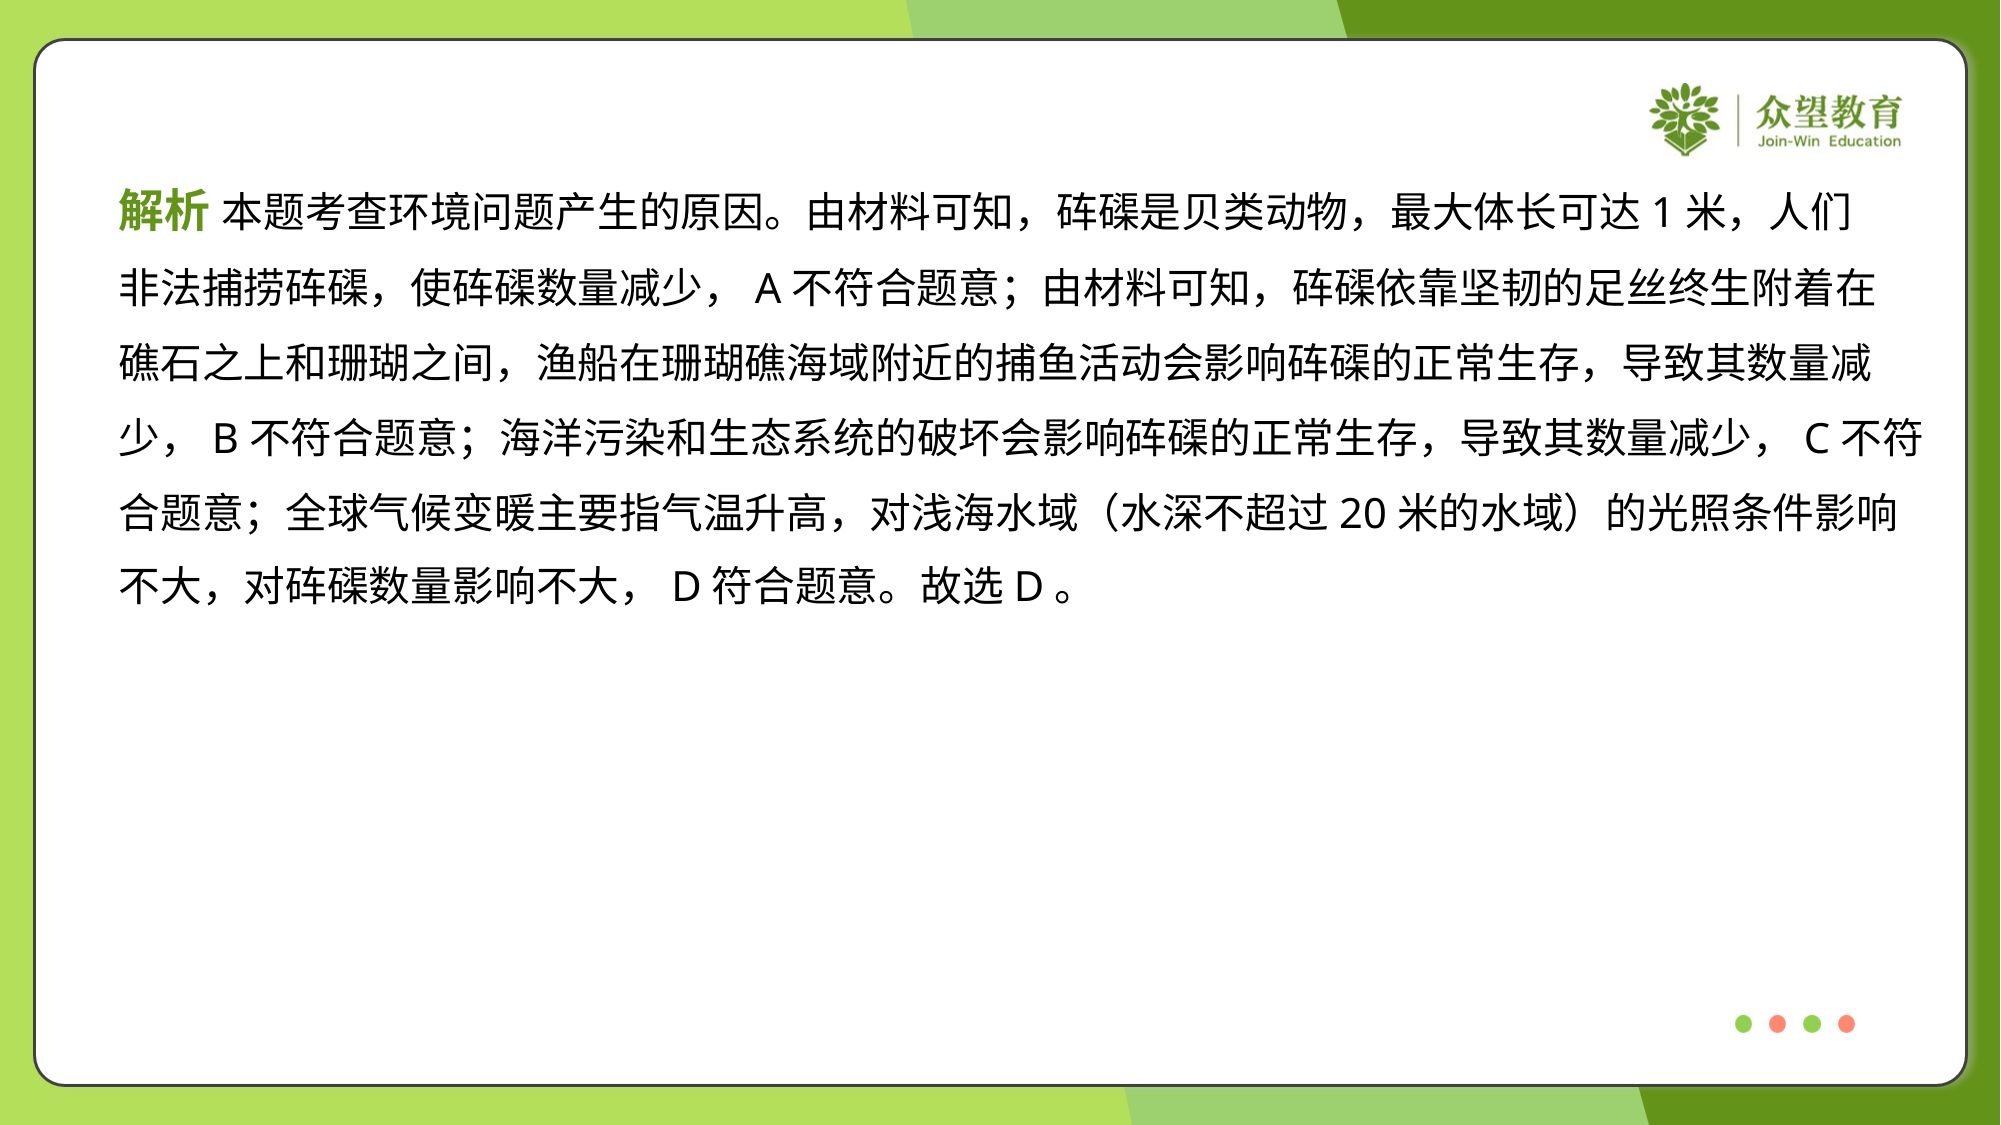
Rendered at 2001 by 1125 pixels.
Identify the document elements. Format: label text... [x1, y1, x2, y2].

text_box 解析 本题考查环境问题产生的原因。由材料可知，砗磲是贝类动物，最大体长可达1米，人们 非法捕捞砗磲，使砗磲数量减少，A不符合题意；由材料可知，砗磲依靠坚韧的足丝终生附着在 礁石之上和珊瑚之间，渔船在珊瑚礁海域附近的捕鱼活动会影响砗磲的正常生存，导致其数量减 少，B不符合题意；海洋污染和生态系统的破坏会影响砗磲的正常生存，导致其数量减少，C不符 合题意；全球气候变暖主要指气温升高，对浅海水域（水深不超过20米的水域）的光照条件影响 不大，对砗磲数量影响不大，D符合题意。故选D。 [118, 159, 1883, 602]
picture [0, 0, 2000, 1125]
